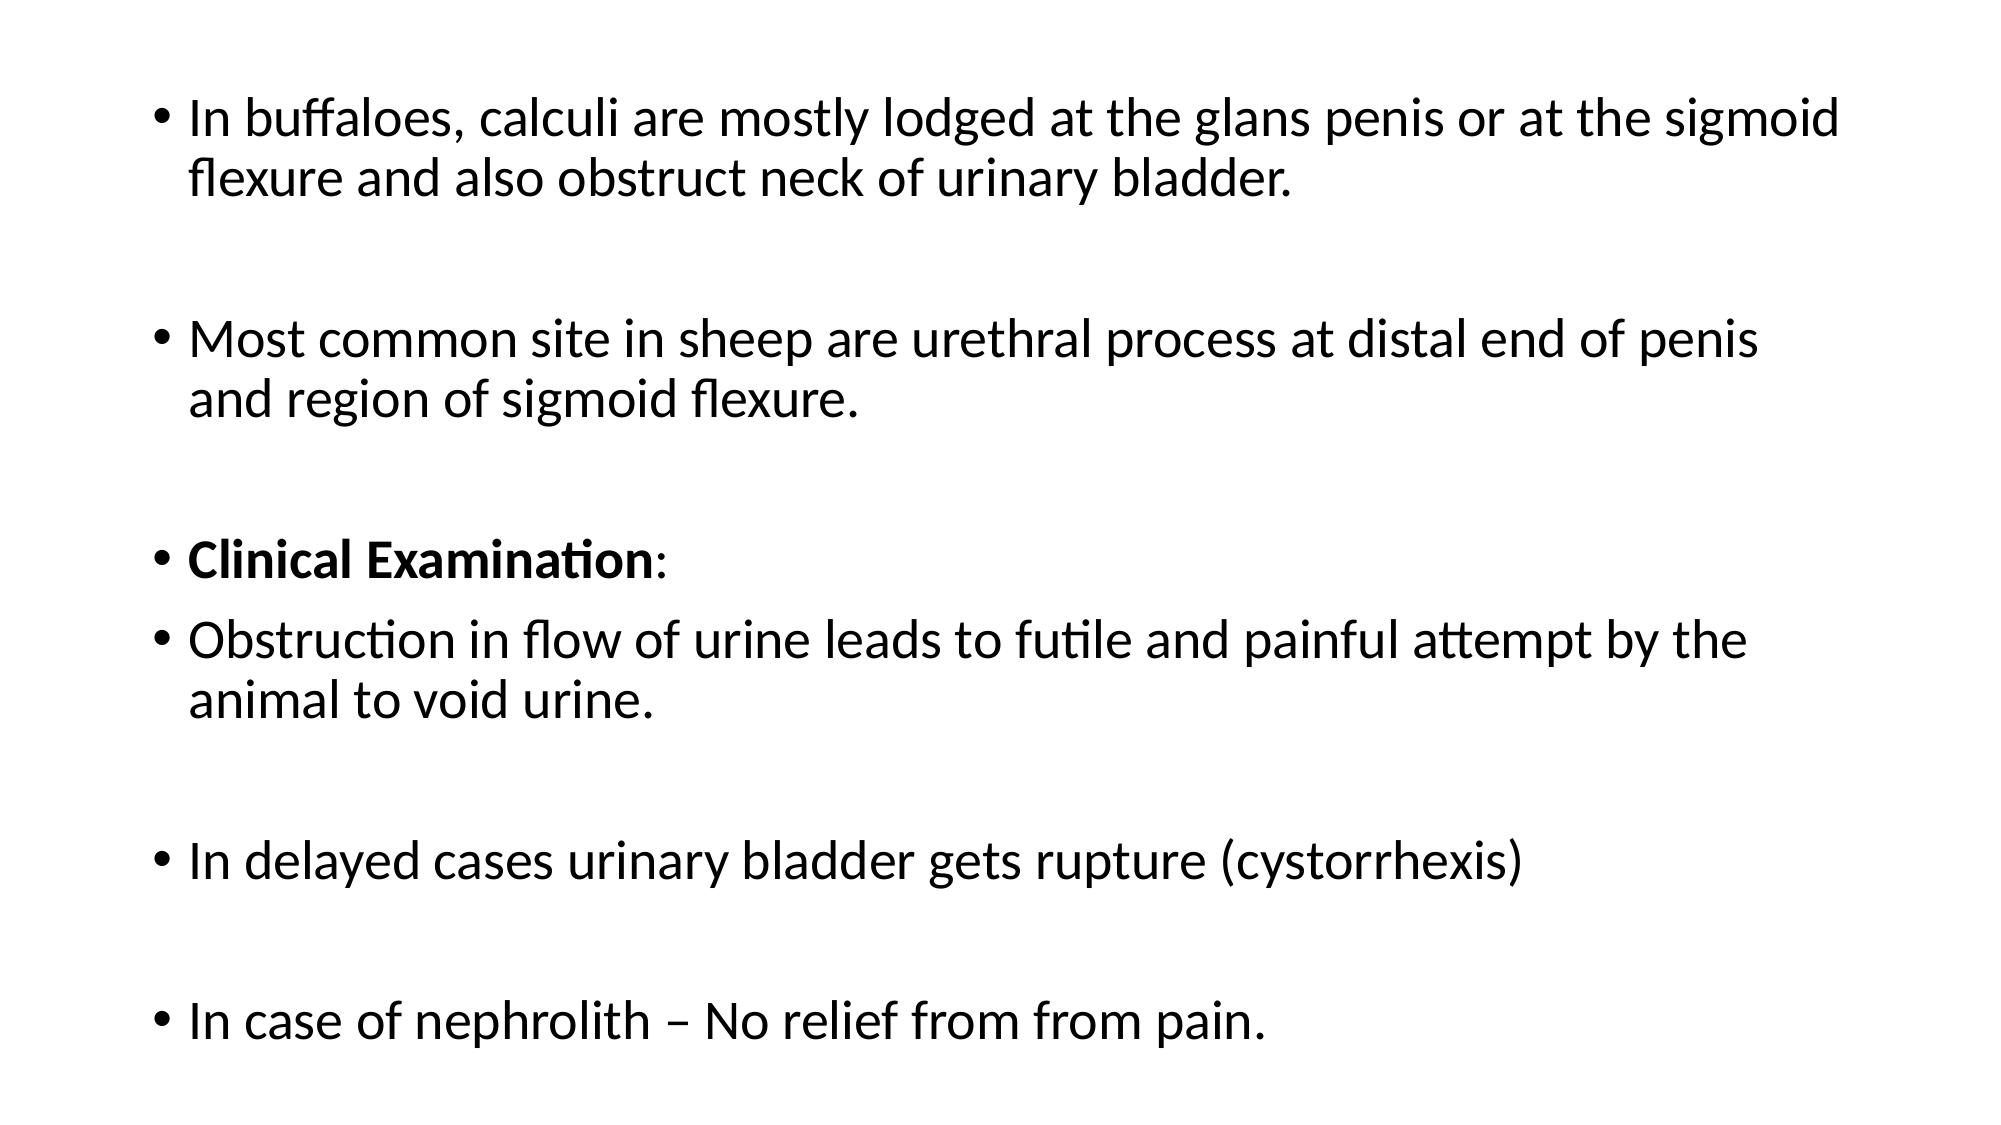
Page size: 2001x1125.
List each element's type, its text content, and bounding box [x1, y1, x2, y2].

list In buffaloes, calculi are mostly lodged at the glans penis or at the sigmoid flexure and also obstruct neck of urinary bladder. Most common site in sheep are urethral process at distal end of penis and region of sigmoid flexure. Clinical Examination: Obstruction in flow of urine leads to futile and painful attempt by the animal to void urine. In delayed cases urinary bladder gets rupture (cystorrhexis) In case of nephrolith – No relief from from pain. [137, 80, 1863, 1063]
